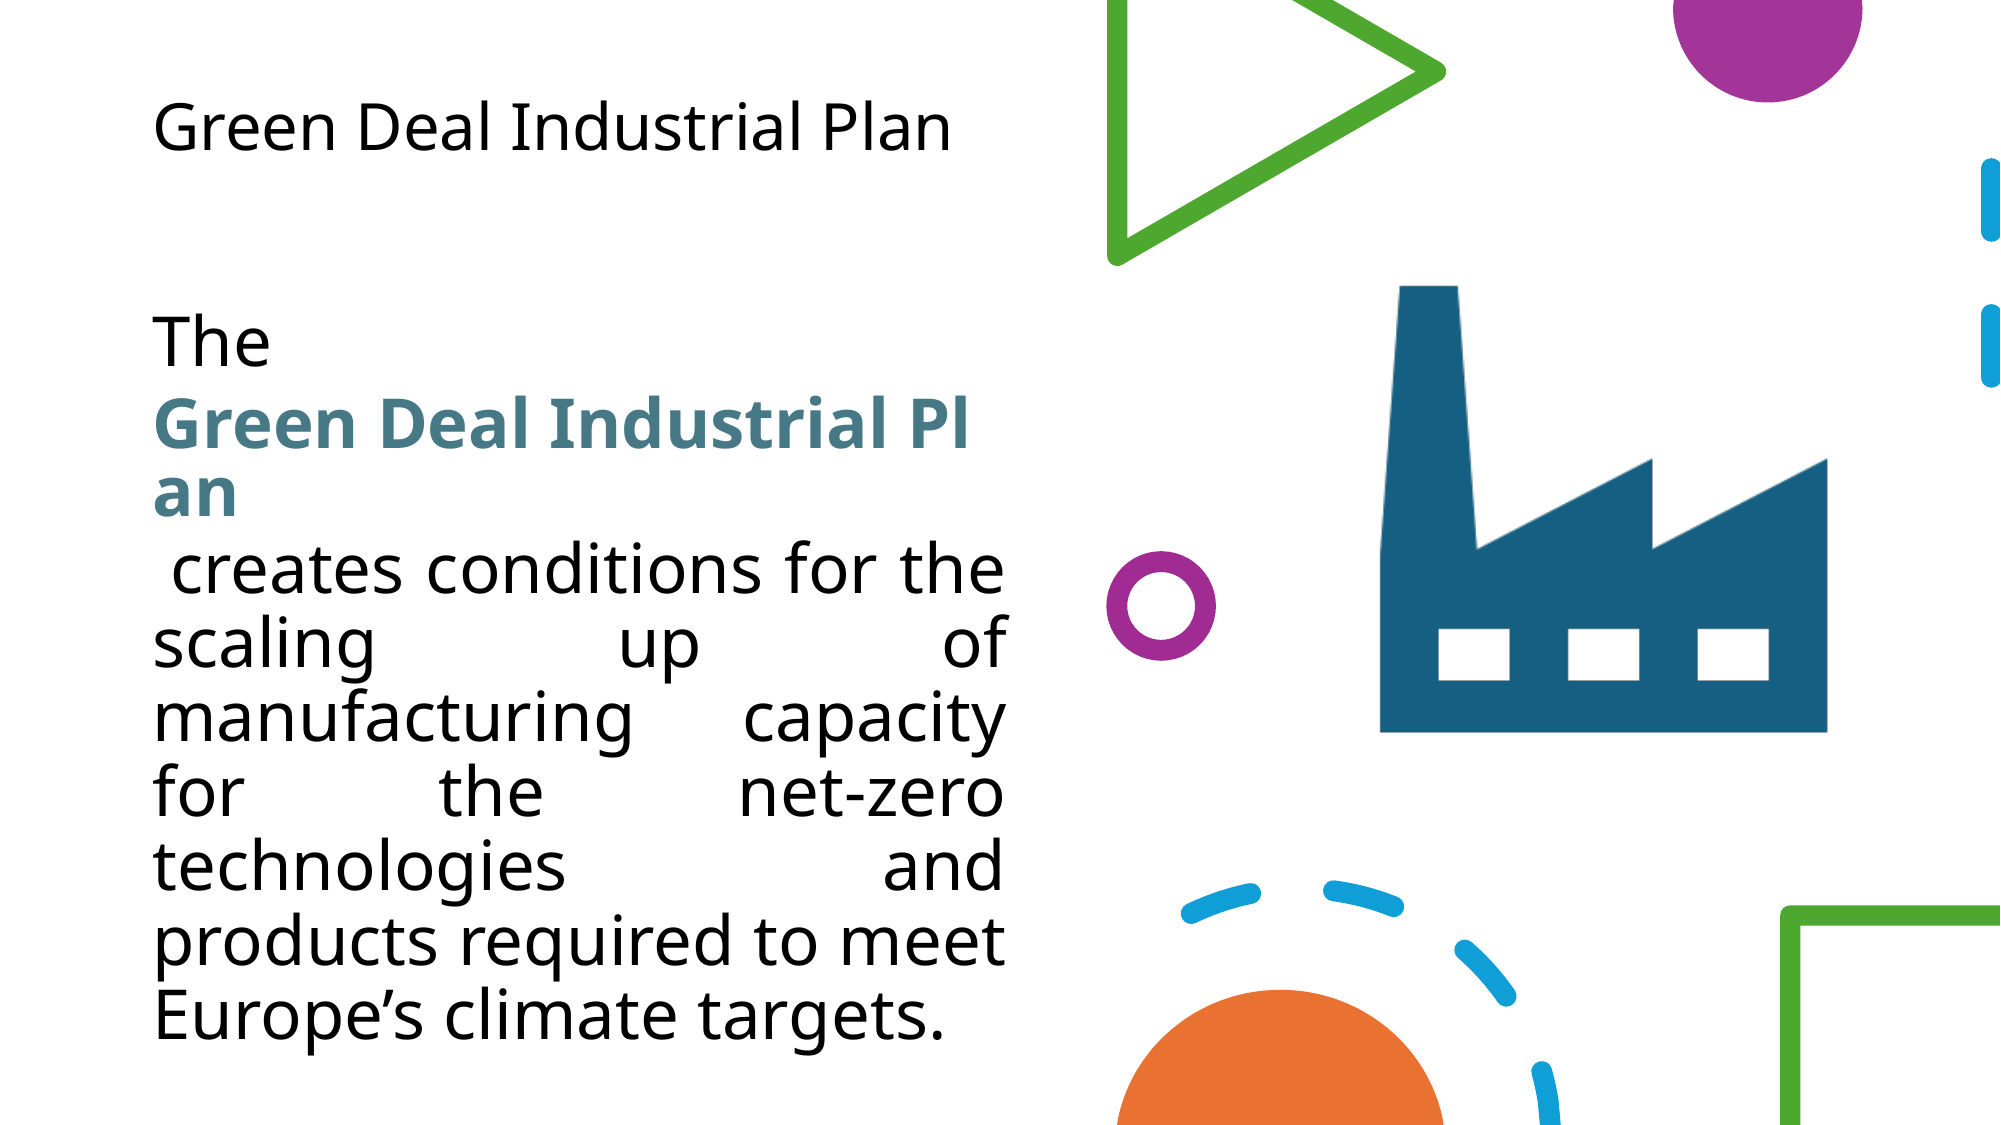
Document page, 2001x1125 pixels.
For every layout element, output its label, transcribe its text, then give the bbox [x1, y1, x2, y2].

title Green Deal Industrial Plan [137, 59, 1023, 278]
picture [1293, 199, 1915, 821]
list The Green Deal Industrial Plan creates conditions for the scaling up of manufacturing capacity for the net-zero technologies and products required to meet Europe’s climate targets. [137, 299, 1023, 1014]
text_box [1780, 905, 2000, 1125]
text_box [1323, 880, 1405, 918]
text_box [1107, 0, 1447, 267]
text_box [0, 0, 2000, 1125]
text_box [1115, 988, 1446, 1125]
text_box [1454, 939, 1517, 1007]
text_box [1115, 560, 1208, 652]
text_box [1671, 0, 1865, 105]
text_box [1531, 1061, 1561, 1125]
text_box [1180, 883, 1261, 924]
